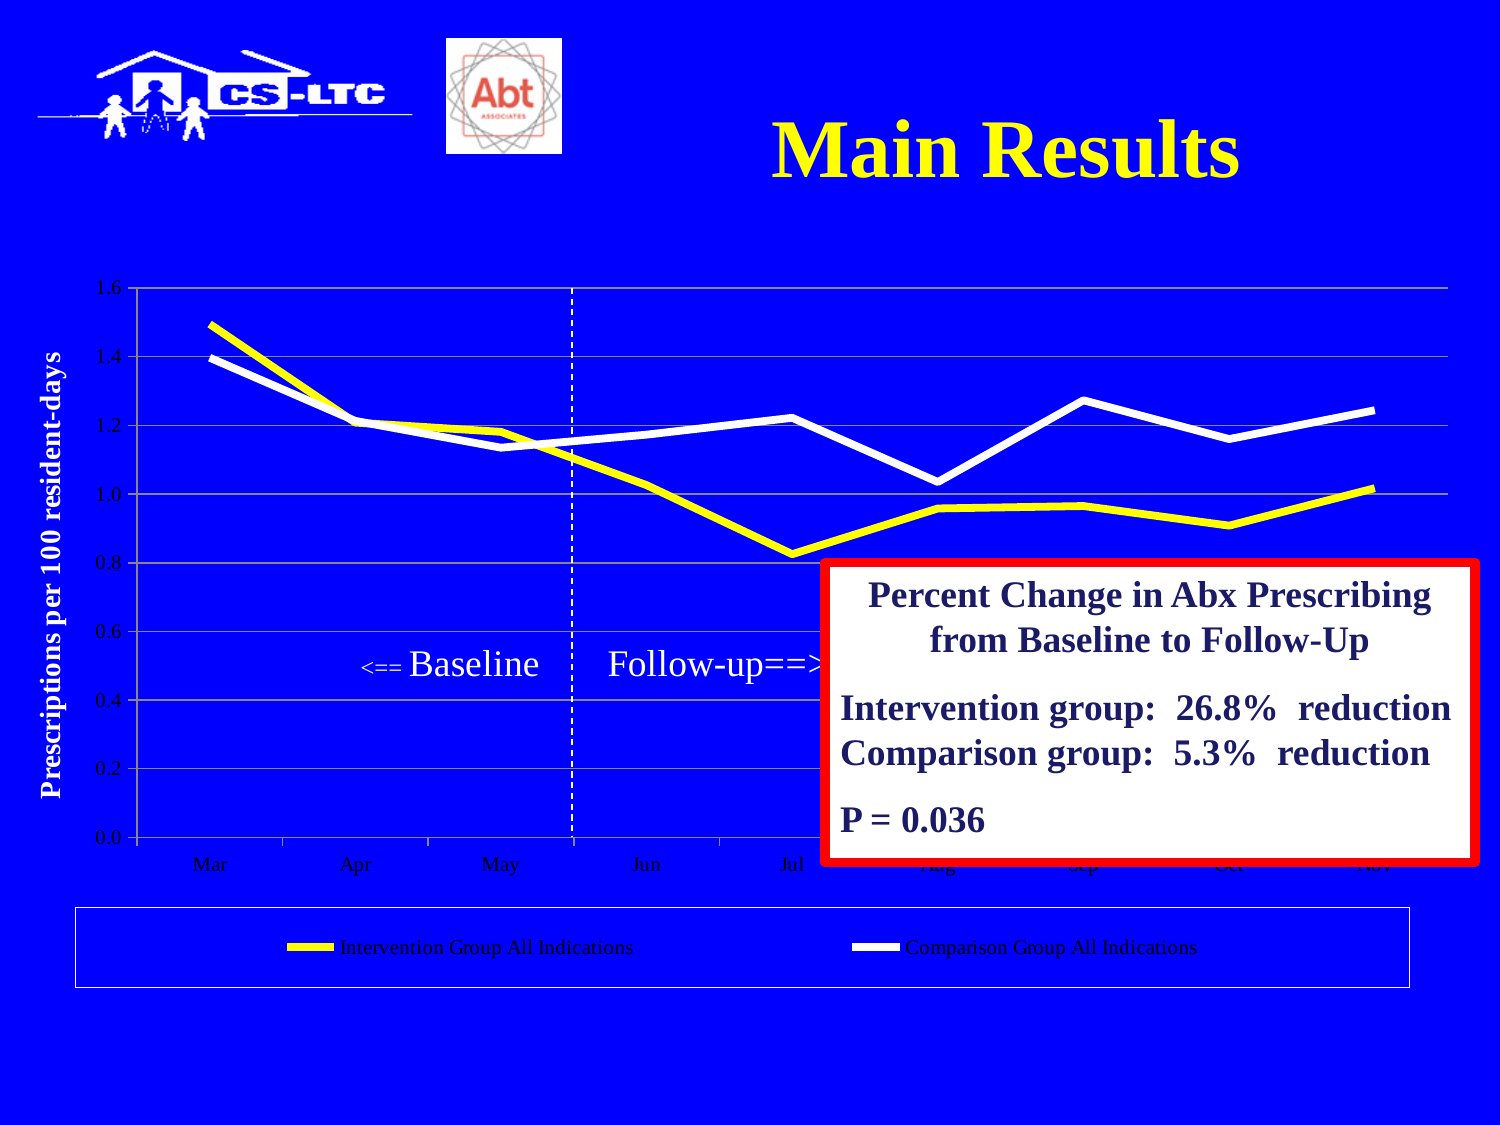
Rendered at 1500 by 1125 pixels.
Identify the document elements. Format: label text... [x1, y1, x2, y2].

title Main Results [624, 50, 1388, 238]
chart [24, 262, 1476, 1105]
picture [37, 50, 413, 141]
picture [446, 38, 562, 154]
